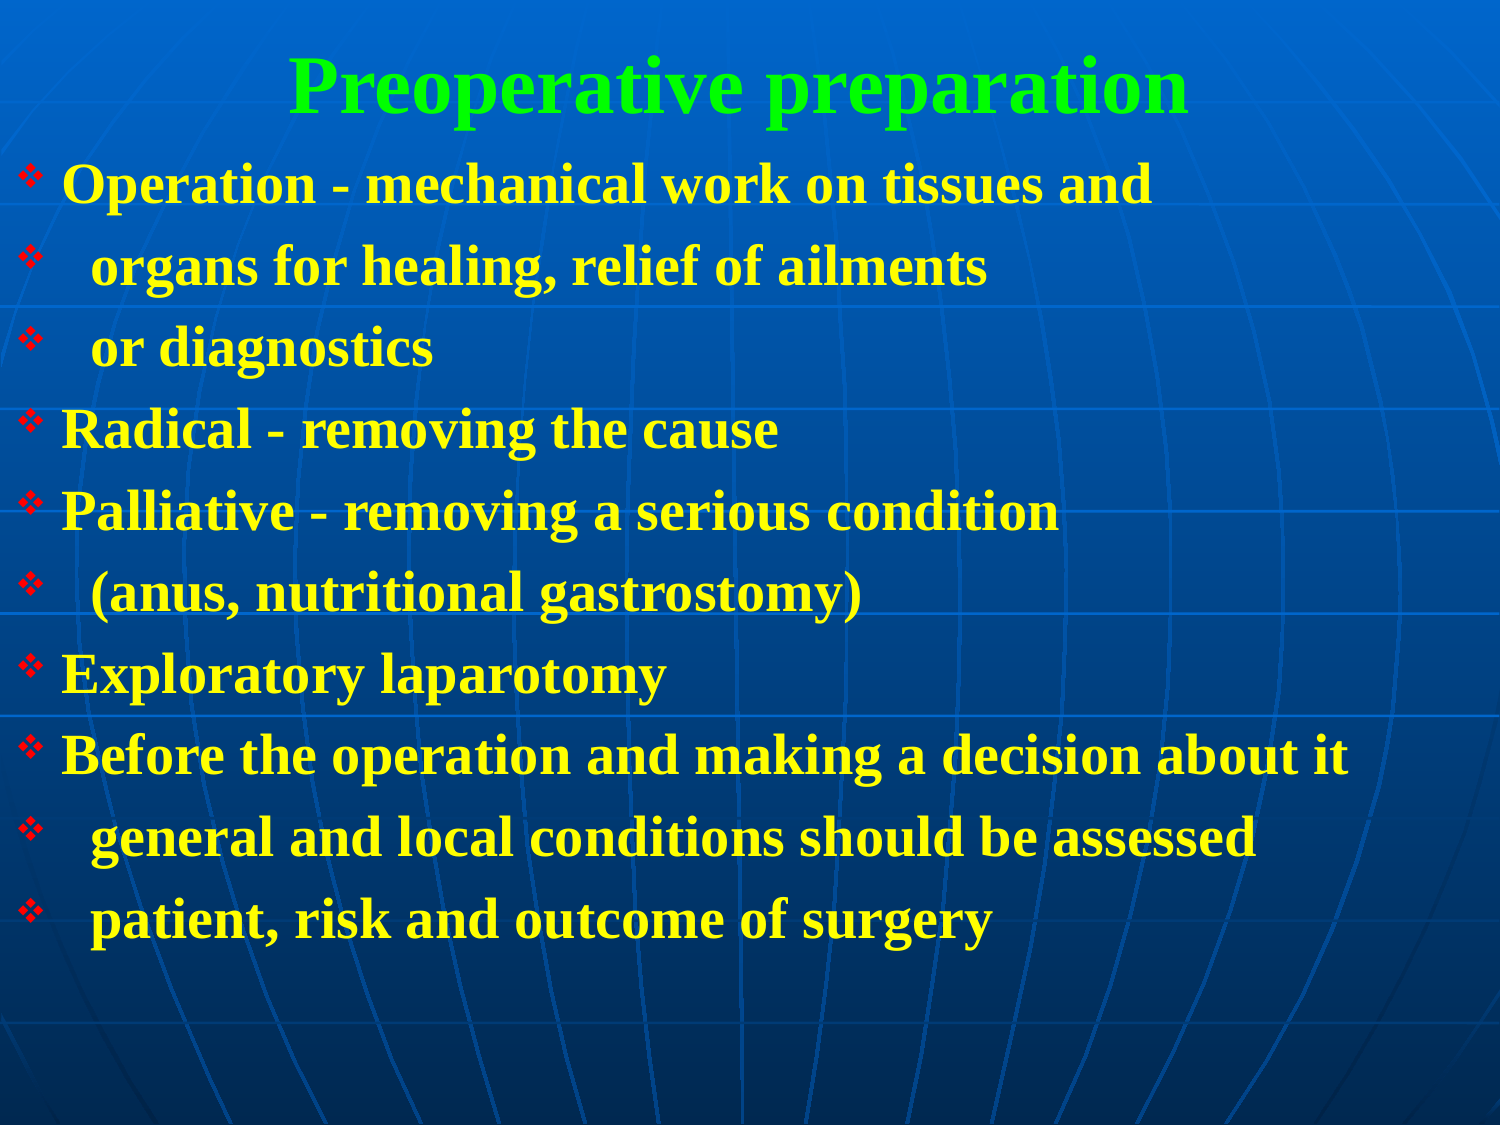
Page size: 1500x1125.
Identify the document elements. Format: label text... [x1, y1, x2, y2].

subtitle Operation - mechanical work on tissues and organs for healing, relief of ailments or diagnostics Radical - removing the cause Palliative - removing a serious condition (anus, nutritional gastrostomy) Exploratory laparotomy Before the operation and making a decision about it general and local conditions should be assessed patient, risk and outcome of surgery [0, 137, 1500, 1125]
title Preoperative preparation [0, 0, 1500, 137]
